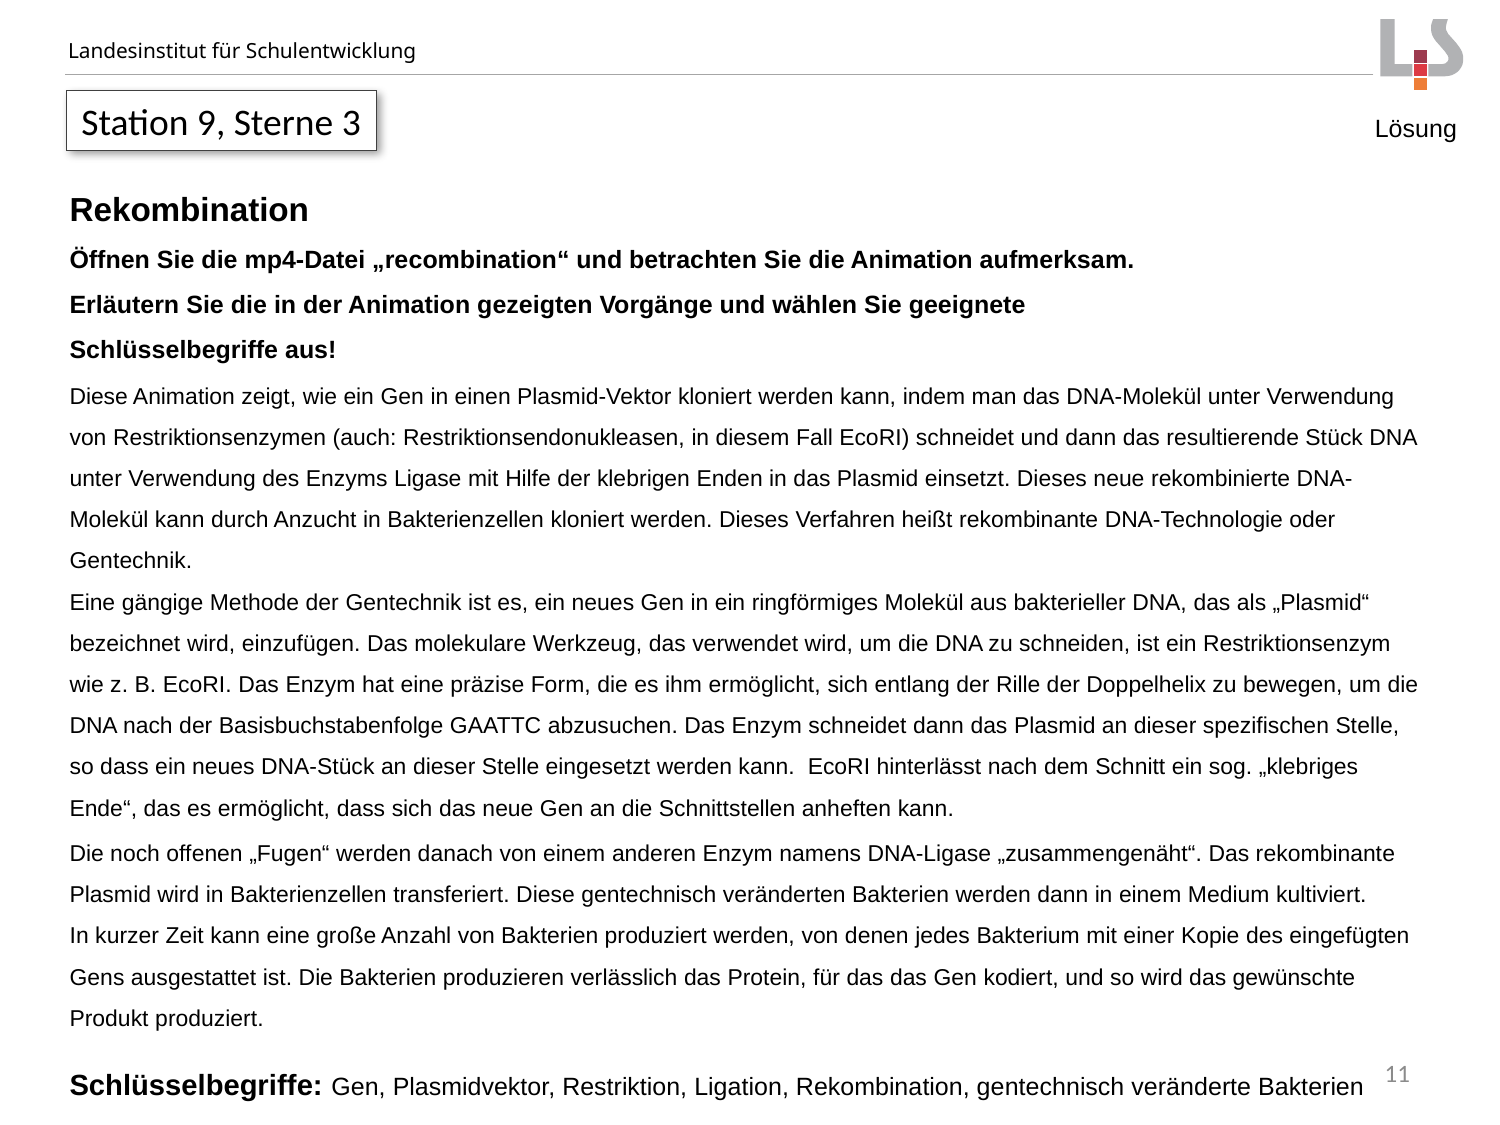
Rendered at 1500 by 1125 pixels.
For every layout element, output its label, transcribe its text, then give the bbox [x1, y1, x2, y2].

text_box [52, 18, 1464, 91]
text_box Lösung [1360, 104, 1473, 150]
text_box Rekombination Öffnen Sie die mp4-Datei „recombination“ und betrachten Sie die Animation aufmerksam. Erläutern Sie die in der Animation gezeigten Vorgänge und wählen Sie geeignete Schlüsselbegriffe aus! Diese Animation zeigt, wie ein Gen in einen Plasmid-Vektor kloniert werden kann, indem man das DNA-Molekül unter Verwendung von Restriktionsenzymen (auch: Restriktionsendonukleasen, in diesem Fall EcoRI) schneidet und dann das resultierende Stück DNA unter Verwendung des Enzyms Ligase mit Hilfe der klebrigen Enden in das Plasmid einsetzt. Dieses neue rekombinierte DNA-Molekül kann durch Anzucht in Bakterienzellen kloniert werden. Dieses Verfahren heißt rekombinante DNA-Technologie oder Gentechnik. Eine gängige Methode der Gentechnik ist es, ein neues Gen in ein ringförmiges Molekül aus bakterieller DNA, das als „Plasmid“ bezeichnet wird, einzufügen. Das molekulare Werkzeug, das verwendet wird, um die DNA zu schneiden, ist ein Restriktionsenzym wie z. B. EcoRI. Das Enzym hat eine präzise Form, die es ihm ermöglicht, sich entlang der Rille der Doppelhelix zu bewegen, um die DNA nach der Basisbuchstabenfolge GAATTC abzusuchen. Das Enzym schneidet dann das Plasmid an dieser spezifischen Stelle, so dass ein neues DNA-Stück an dieser Stelle eingesetzt werden kann. EcoRI hinterlässt nach dem Schnitt ein sog. „klebriges Ende“, das es ermöglicht, dass sich das neue Gen an die Schnittstellen anheften kann. Die noch offenen „Fugen“ werden danach von einem anderen Enzym namens DNA-Ligase „zusammengenäht“. Das rekombinante Plasmid wird in Bakterienzellen transferiert. Diese gentechnisch veränderten Bakterien werden dann in einem Medium kultiviert. In kurzer Zeit kann eine große Anzahl von Bakterien produziert werden, von denen jedes Bakterium mit einer Kopie des eingefügten Gens ausgestattet ist. Die Bakterien produzieren verlässlich das Protein, für das das Gen kodiert, und so wird das gewünschte Produkt produziert. Schlüsselbegriffe: Gen, Plasmidvektor, Restriktion, Ligation, Rekombination, gentechnisch veränderte Bakterien [54, 141, 1445, 1109]
text_box Station 9, Sterne 3 [66, 99, 377, 141]
